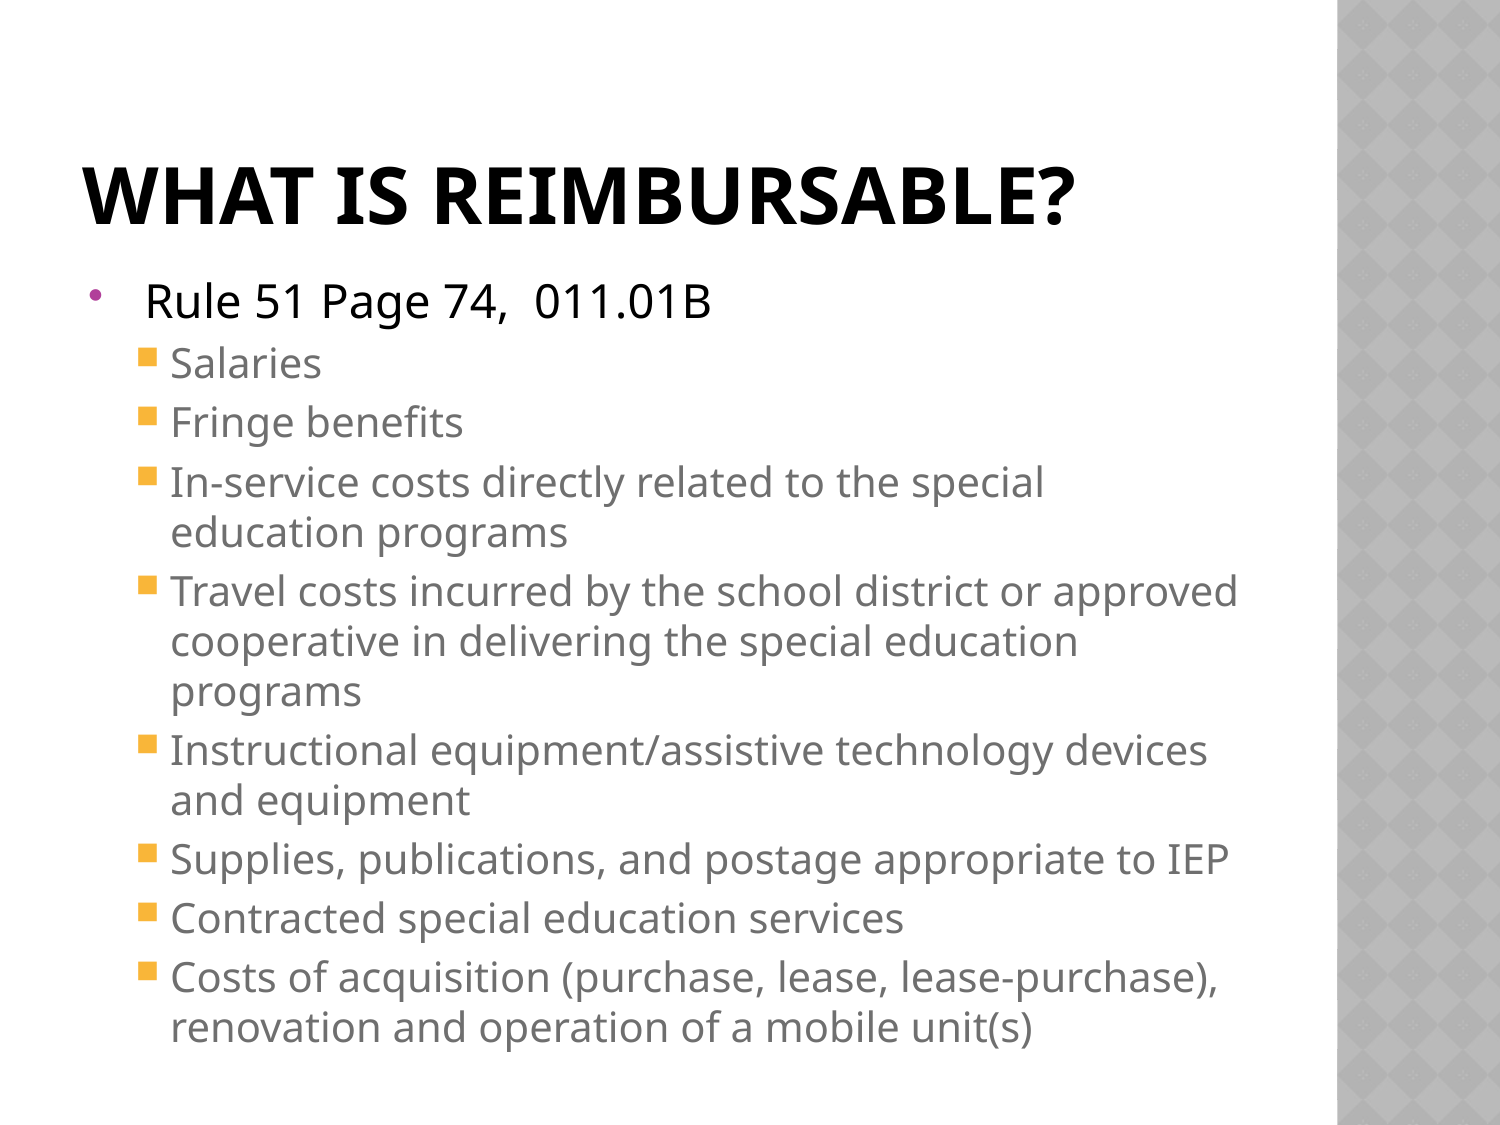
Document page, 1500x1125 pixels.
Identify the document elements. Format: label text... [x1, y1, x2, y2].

title What is Reimbursable? [75, 52, 1263, 240]
list Rule 51 Page 74, 011.01B Salaries Fringe benefits In-service costs directly related to the special education programs Travel costs incurred by the school district or approved cooperative in delivering the special education programs Instructional equipment/assistive technology devices and equipment Supplies, publications, and postage appropriate to IEP Contracted special education services Costs of acquisition (purchase, lease, lease-purchase), renovation and operation of a mobile unit(s) [75, 264, 1263, 1059]
